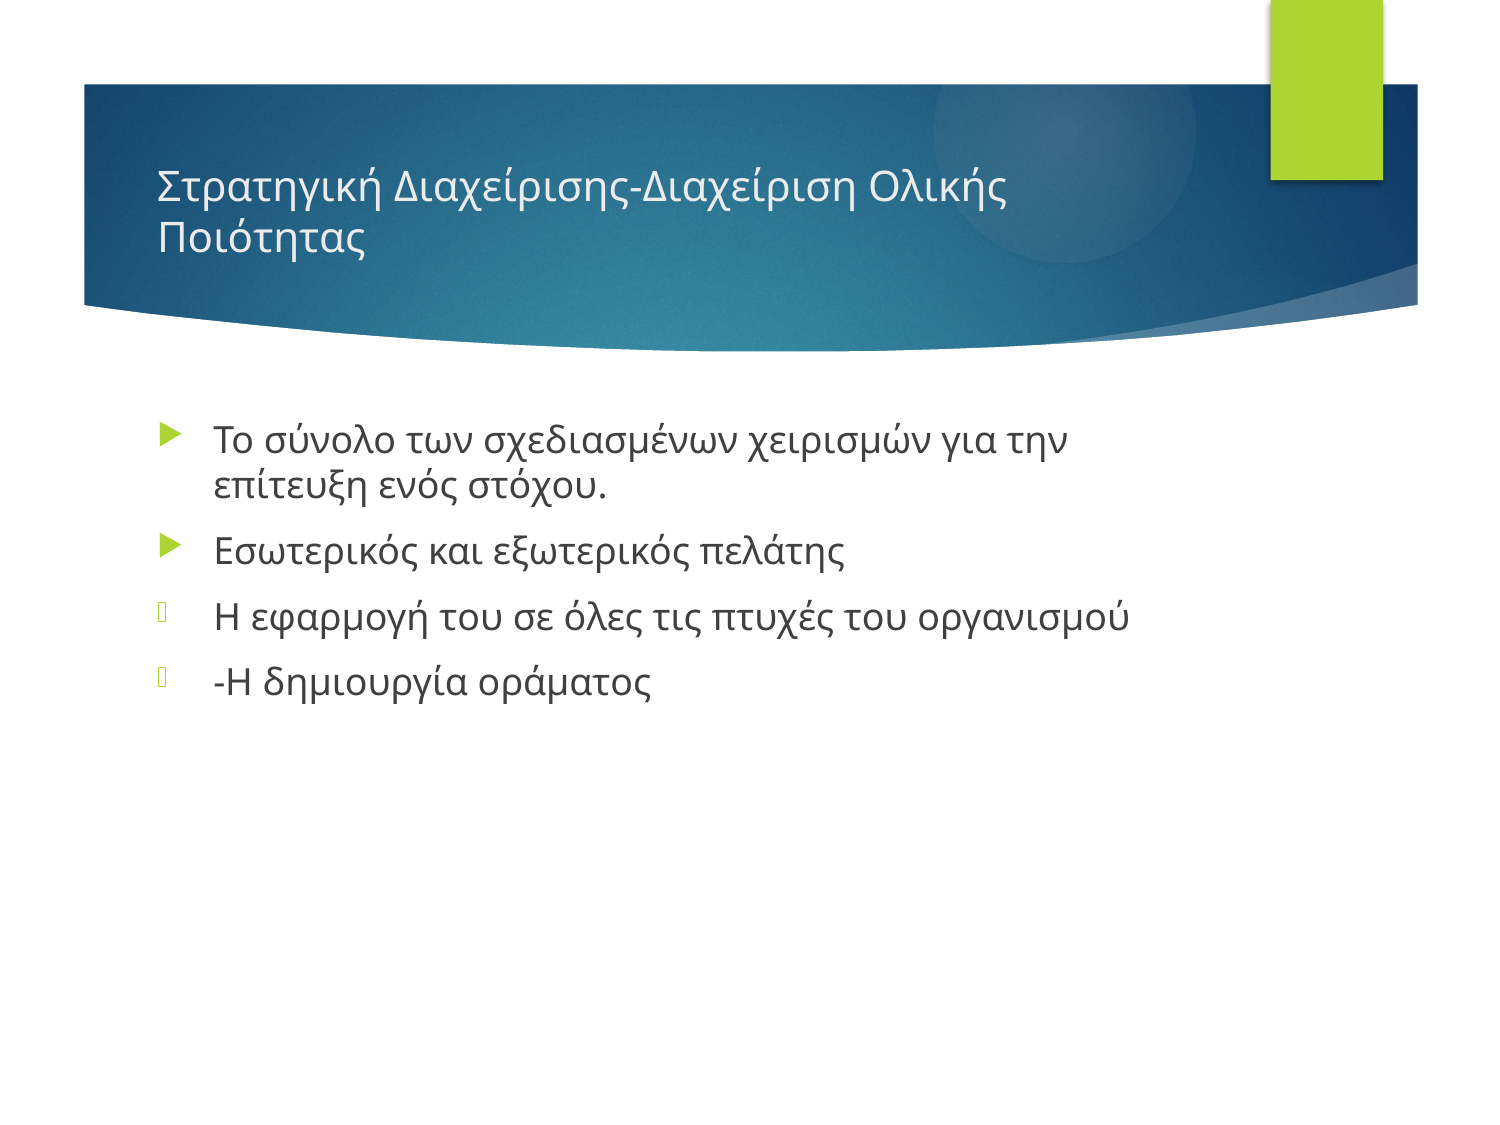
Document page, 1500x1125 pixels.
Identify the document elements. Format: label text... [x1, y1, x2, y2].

title Στρατηγική Διαχείρισης-Διαχείριση Ολικής Ποιότητας [142, 152, 1183, 269]
list Το σύνολο των σχεδιασμένων χειρισμών για την επίτευξη ενός στόχου. Εσωτερικός και εξωτερικός πελάτης Η εφαρμογή του σε όλες τις πτυχές του οργανισμού -Η δημιουργία οράματος [142, 408, 1183, 988]
